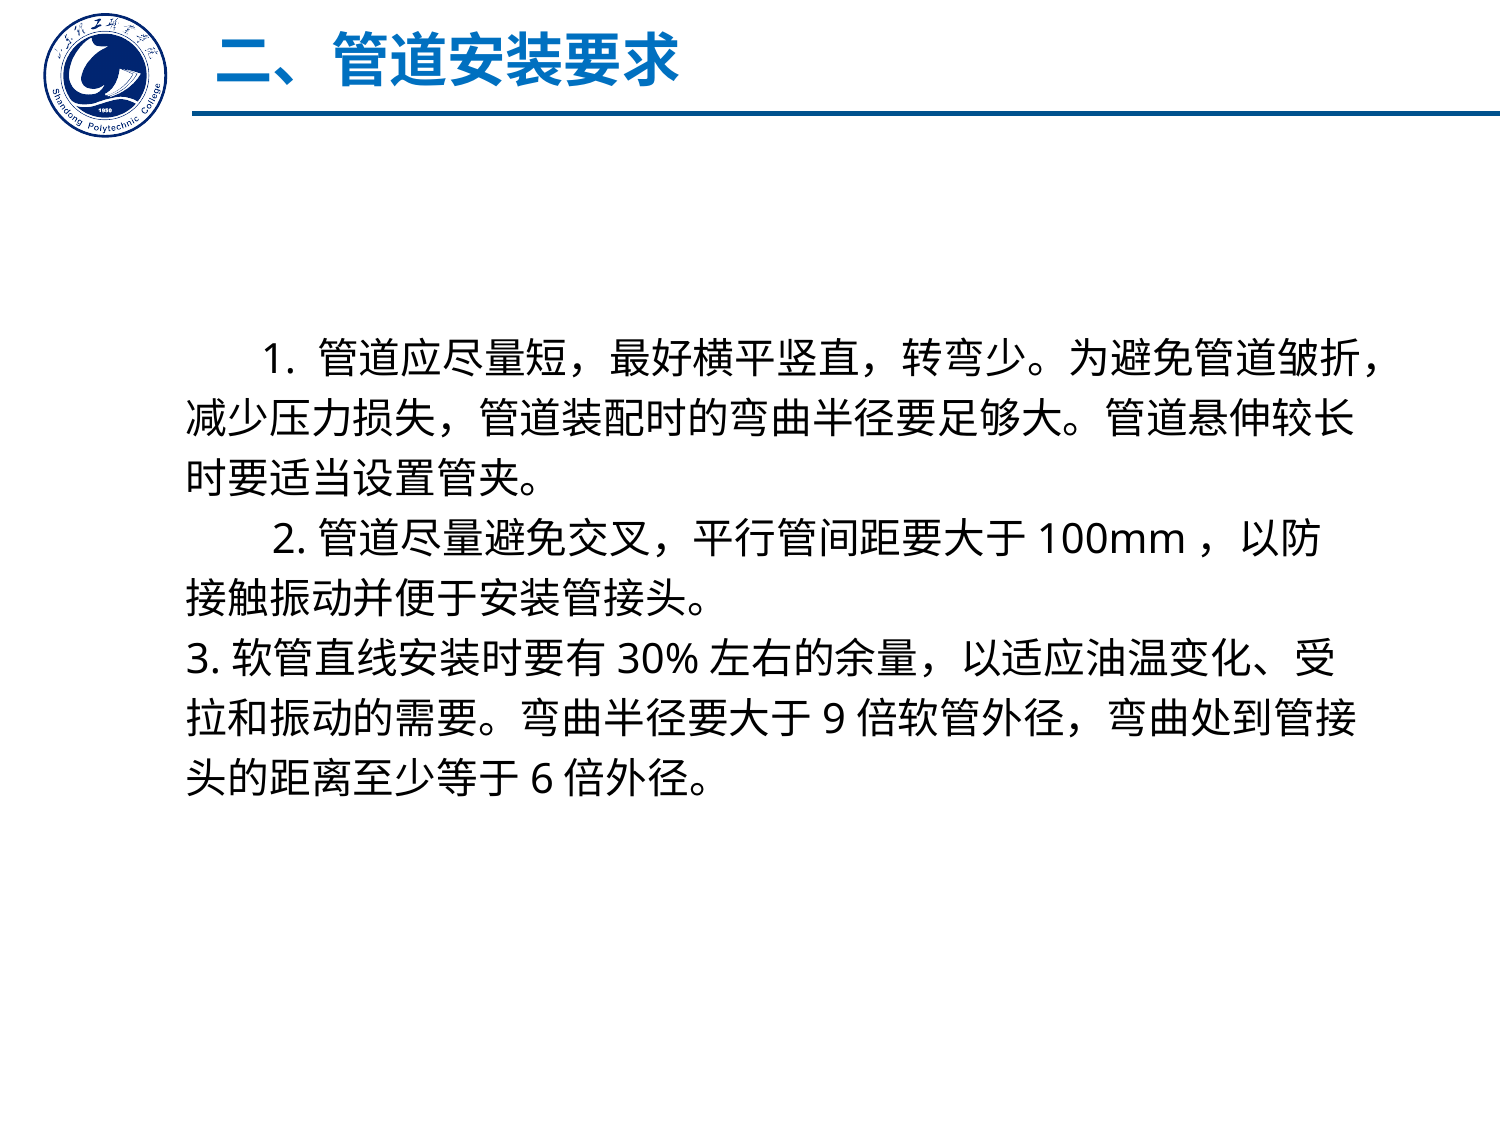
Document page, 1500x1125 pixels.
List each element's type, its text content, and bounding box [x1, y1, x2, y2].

picture [43, 7, 174, 138]
text_box 二、管道安装要求 [199, 16, 1477, 102]
text_box 1. 管道应尽量短，最好横平竖直，转弯少。为避免管道皱折，减少压力损失，管道装配时的弯曲半径要足够大。管道悬伸较长时要适当设置管夹。 2.管道尽量避免交叉，平行管间距要大于100mm，以防接触振动并便于安装管接头。 3.软管直线安装时要有30%左右的余量，以适应油温变化、受拉和振动的需要。弯曲半径要大于9倍软管外径，弯曲处到管接头的距离至少等于6倍外径。 [171, 314, 1376, 810]
